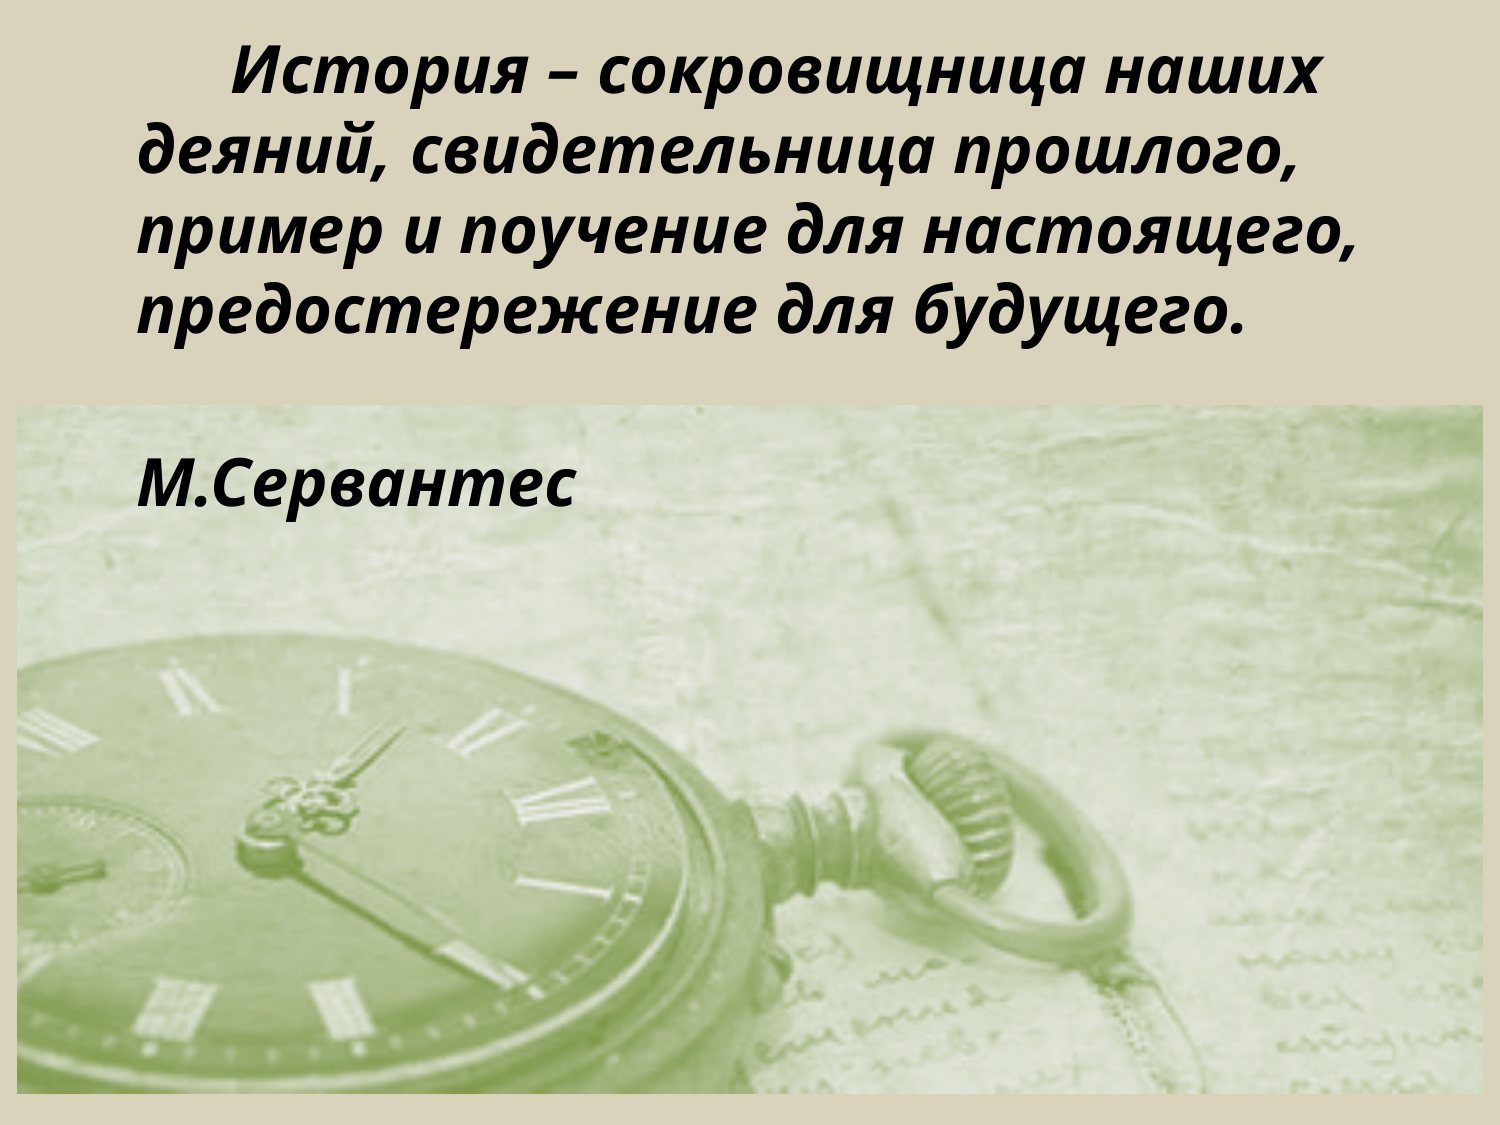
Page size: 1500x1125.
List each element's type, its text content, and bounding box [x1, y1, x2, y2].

list История – сокровищница наших деяний, свидетельница прошлого, пример и поучение для настоящего, предостережение для будущего. М.Сервантес [64, 19, 1461, 403]
picture [17, 405, 1483, 1095]
